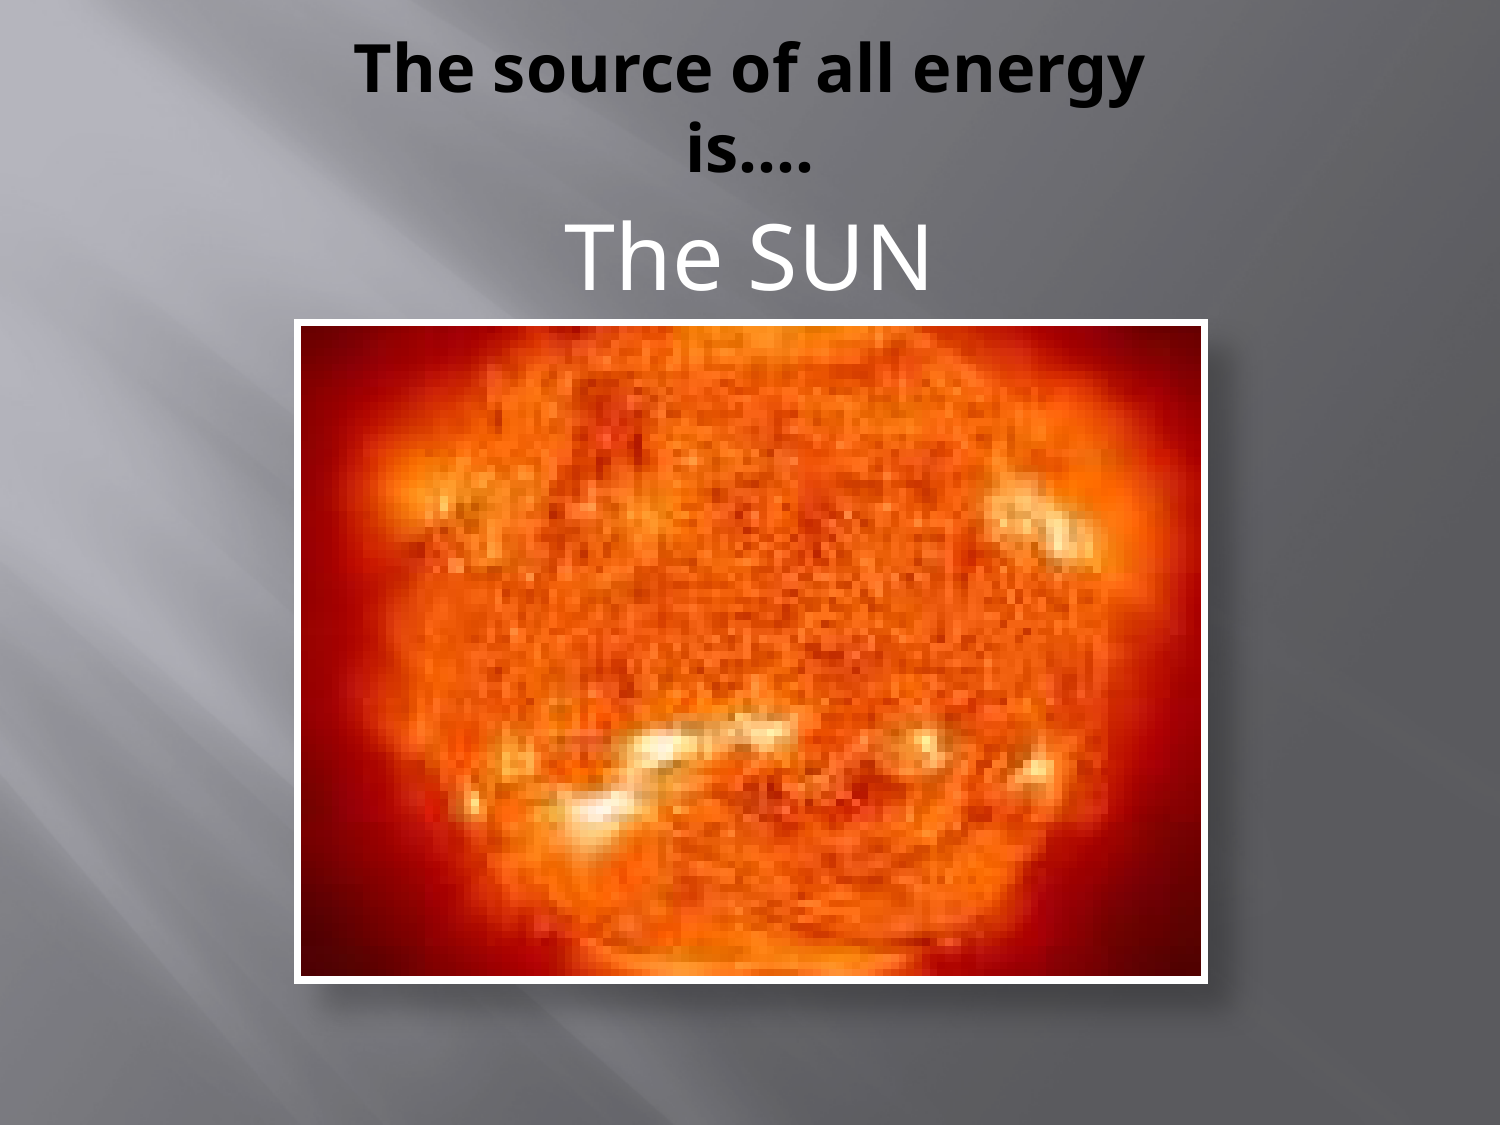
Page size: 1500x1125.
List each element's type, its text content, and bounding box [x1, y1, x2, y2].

title The source of all energy is…. [300, 99, 1200, 186]
list The SUN [300, 191, 1200, 279]
picture [300, 326, 1202, 977]
